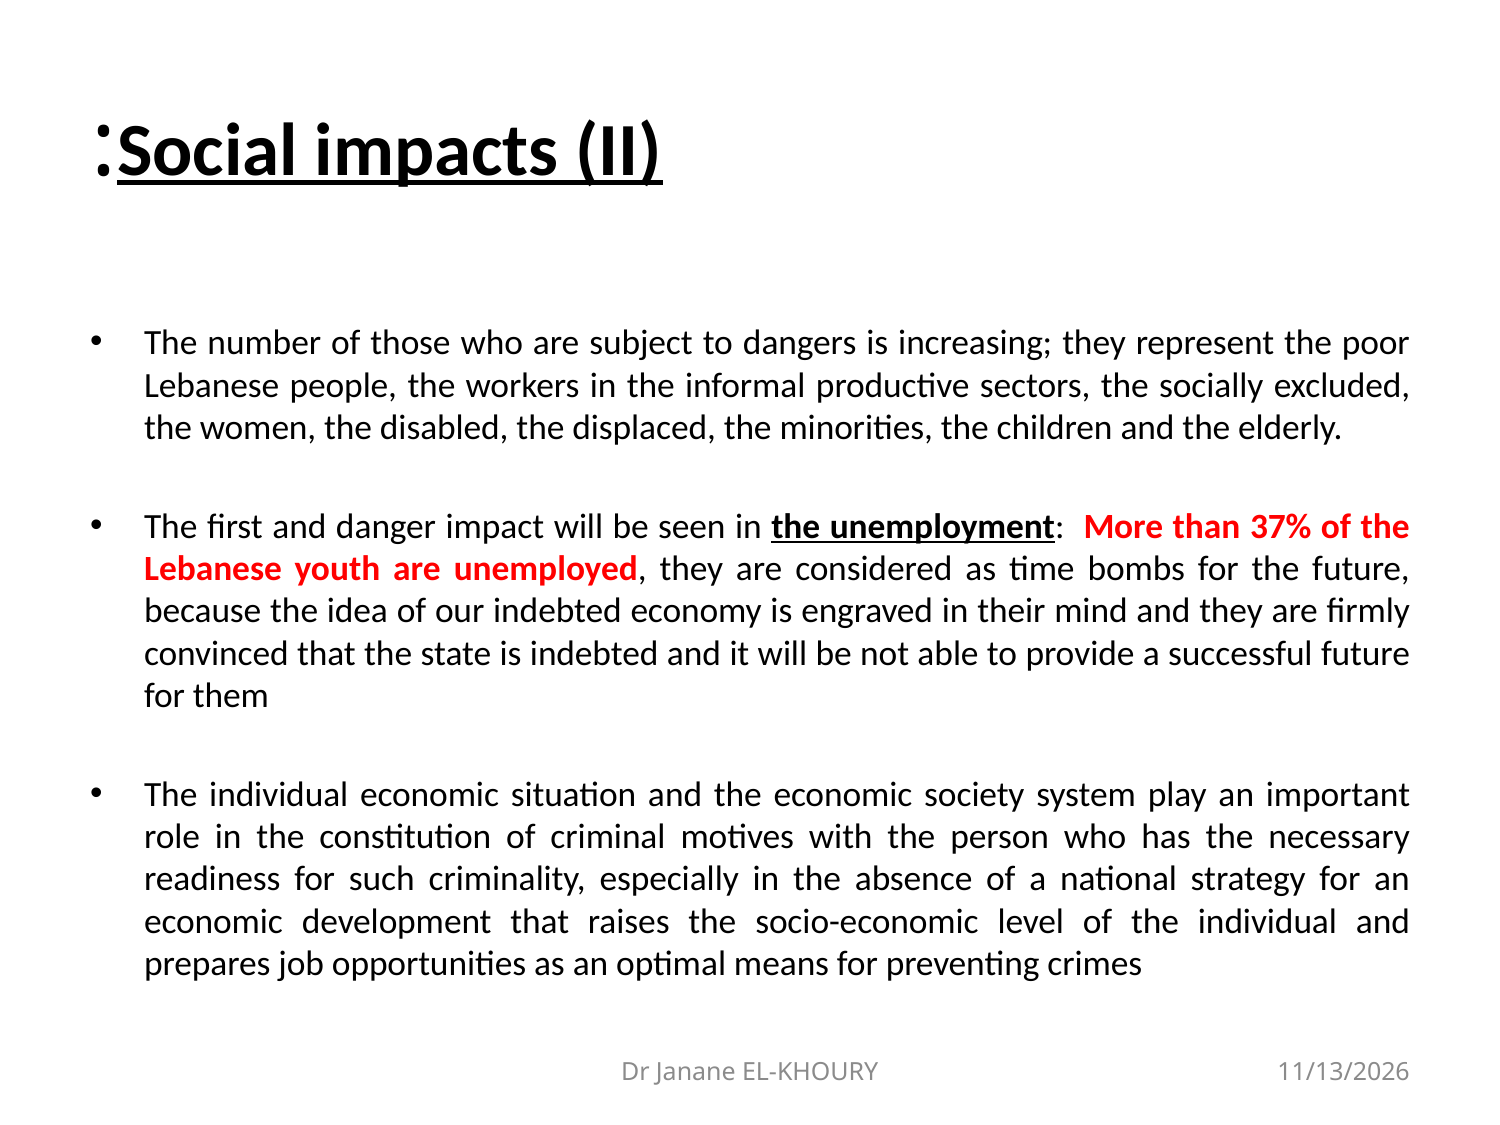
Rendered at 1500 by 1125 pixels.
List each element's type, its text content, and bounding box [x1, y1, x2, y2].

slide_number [1074, 1042, 1425, 1103]
footer Dr Janane EL-KHOURY [512, 1042, 988, 1103]
list The number of those who are subject to dangers is increasing; they represent the poor Lebanese people, the workers in the informal productive sectors, the socially excluded, the women, the disabled, the displaced, the minorities, the children and the elderly. The first and danger impact will be seen in the unemployment: More than 37% of the Lebanese youth are unemployed, they are considered as time bombs for the future, because the idea of our indebted economy is engraved in their mind and they are firmly convinced that the state is indebted and it will be not able to provide a successful future for them The individual economic situation and the economic society system play an important role in the constitution of criminal motives with the person who has the necessary readiness for such criminality, especially in the absence of a national strategy for an economic development that raises the socio-economic level of the individual and prepares job opportunities as an optimal means for preventing crimes [75, 262, 1425, 1005]
title Social impacts (II): [75, 45, 1425, 233]
